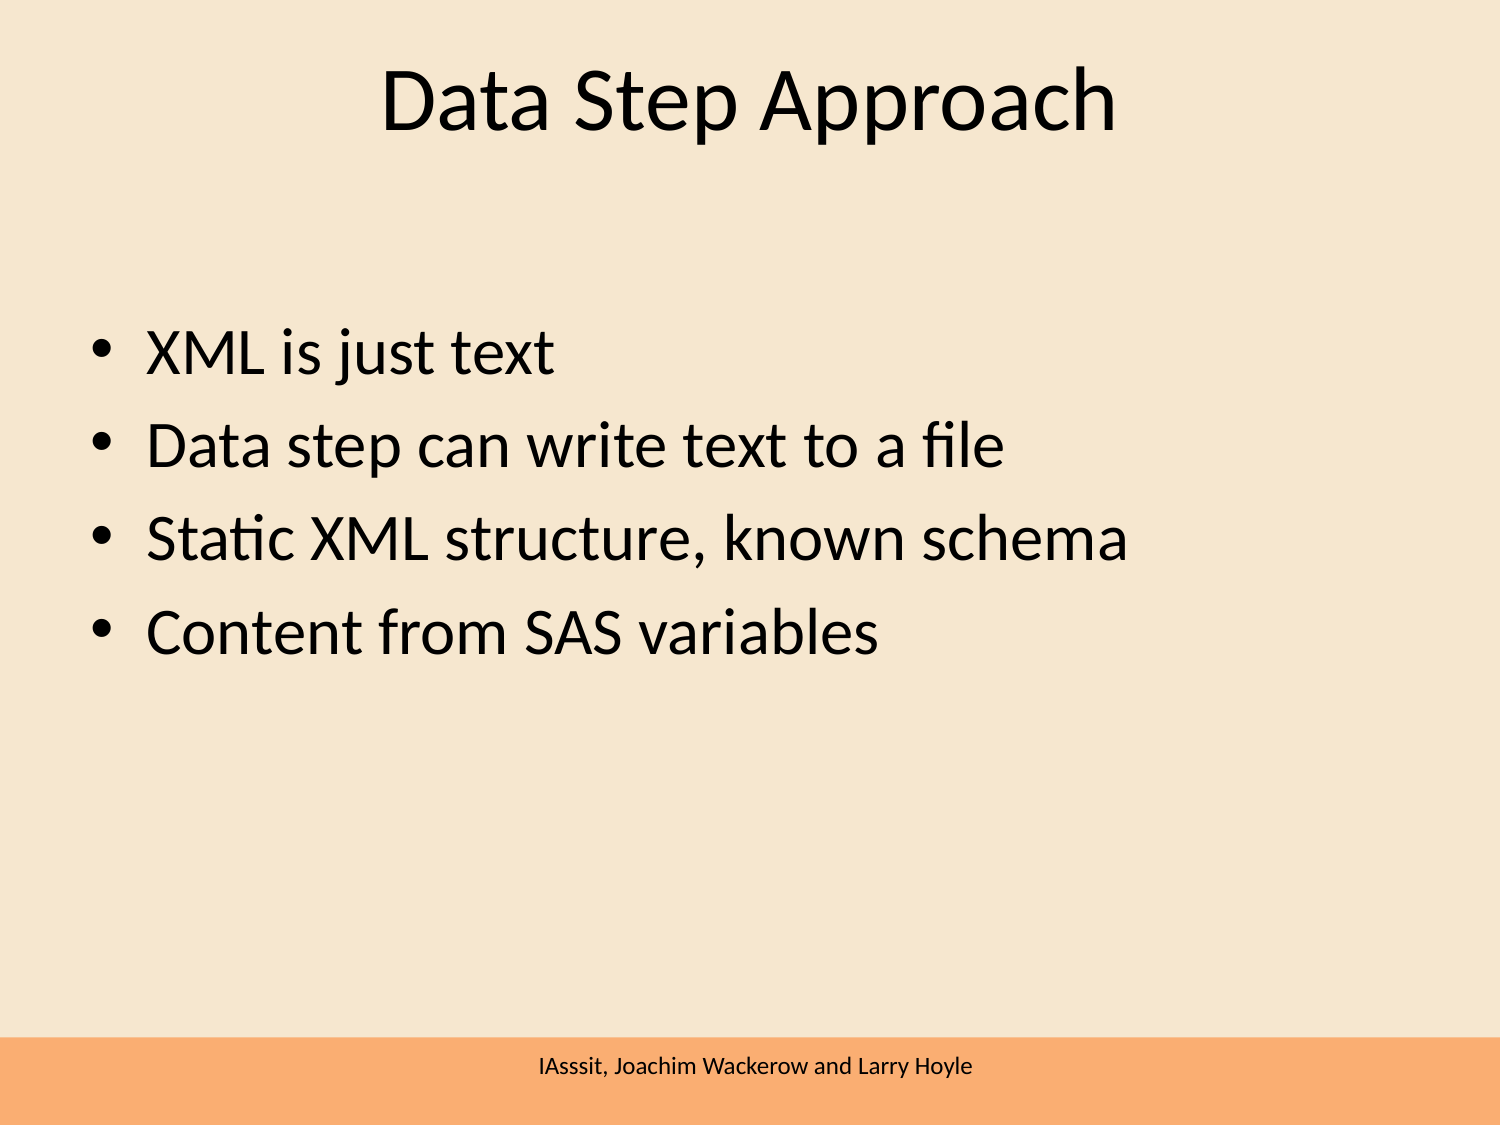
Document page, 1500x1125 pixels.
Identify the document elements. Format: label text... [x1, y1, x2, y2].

title Data Step Approach [75, 0, 1425, 188]
list XML is just text Data step can write text to a file Static XML structure, known schema Content from SAS variables [75, 299, 1425, 1005]
footer IAsssit, Joachim Wackerow and Larry Hoyle [399, 1042, 1113, 1103]
